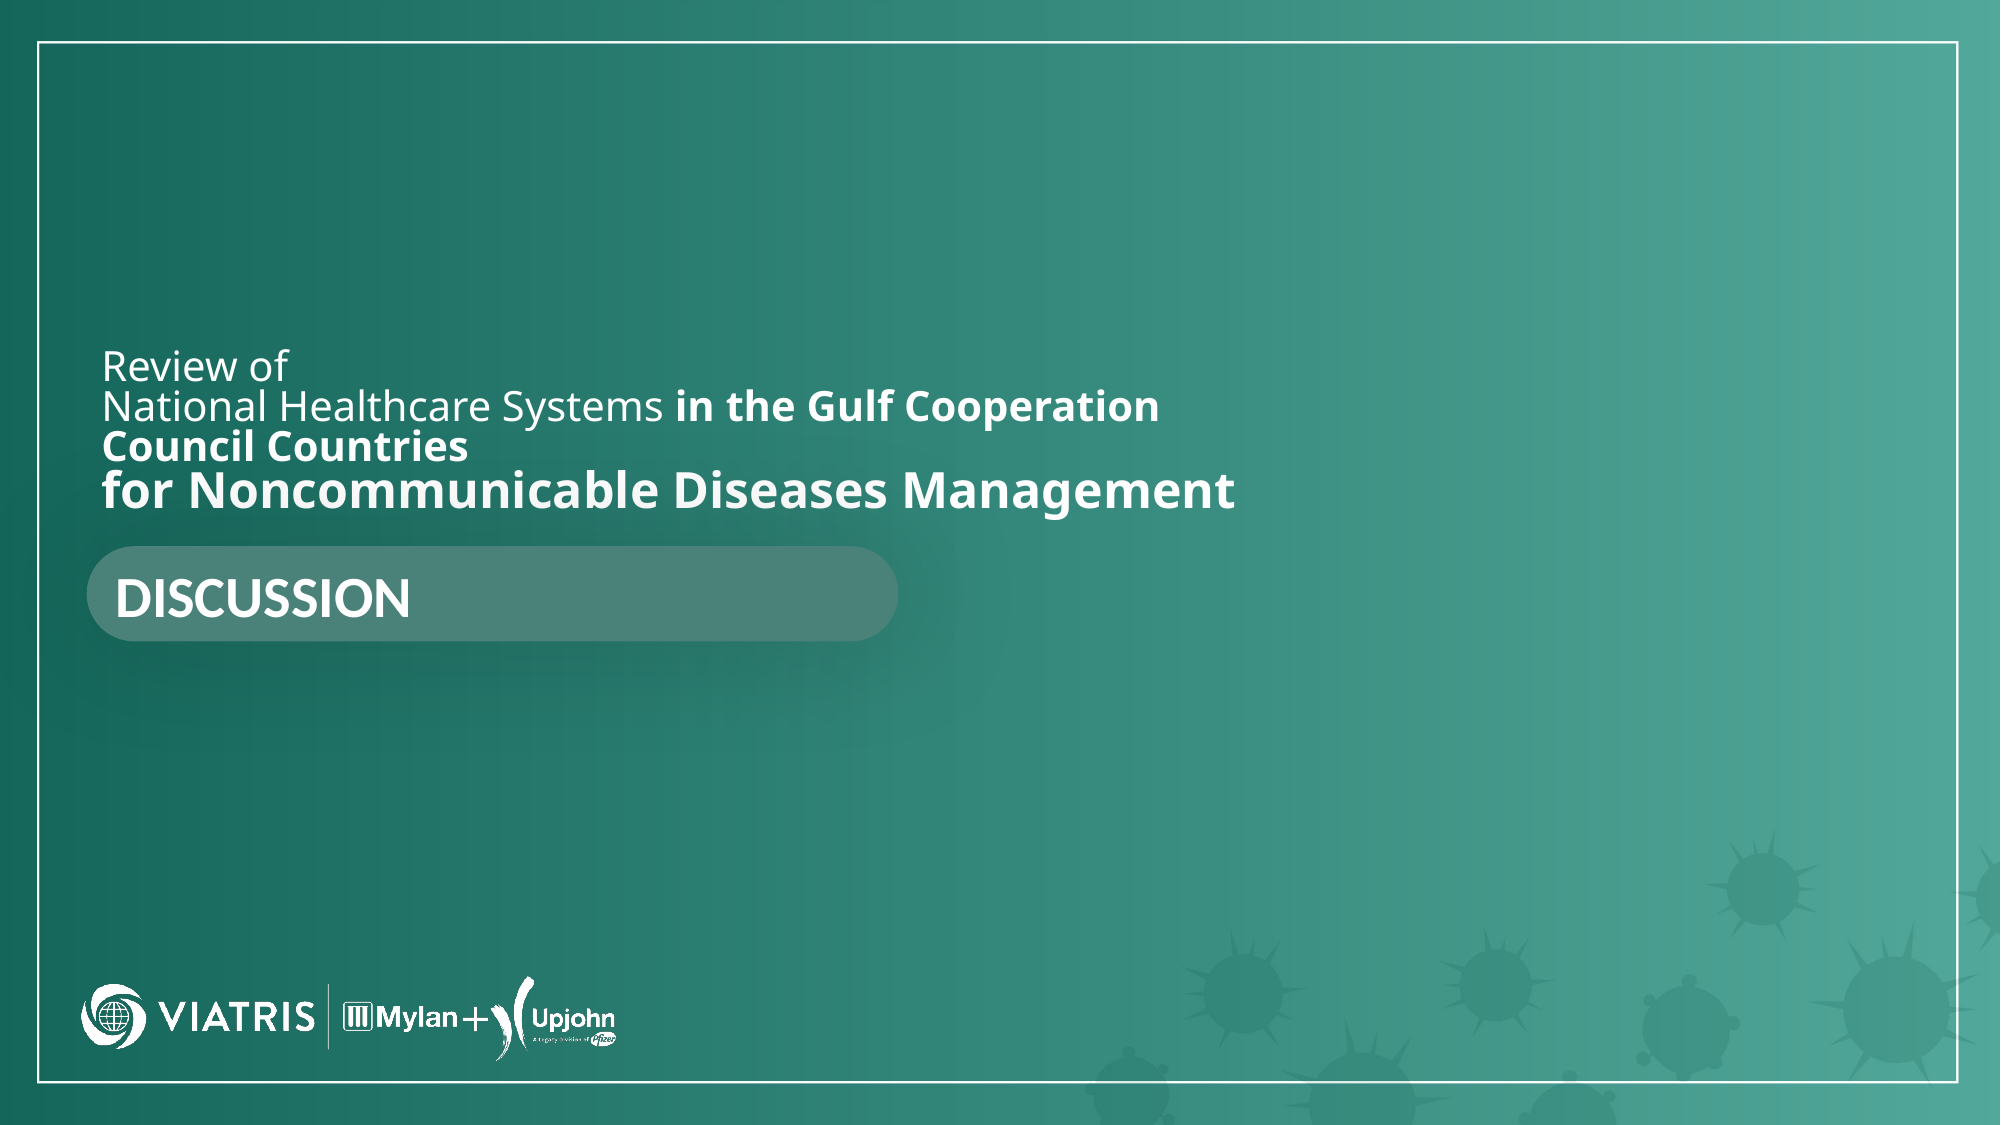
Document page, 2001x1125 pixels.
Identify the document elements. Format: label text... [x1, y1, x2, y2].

text_box DISCUSSION [85, 545, 900, 643]
picture [0, 0, 2000, 1125]
text_box Review of National Healthcare Systems in the Gulf Cooperation Council Countries for Noncommunicable Diseases Management [86, 342, 1326, 526]
